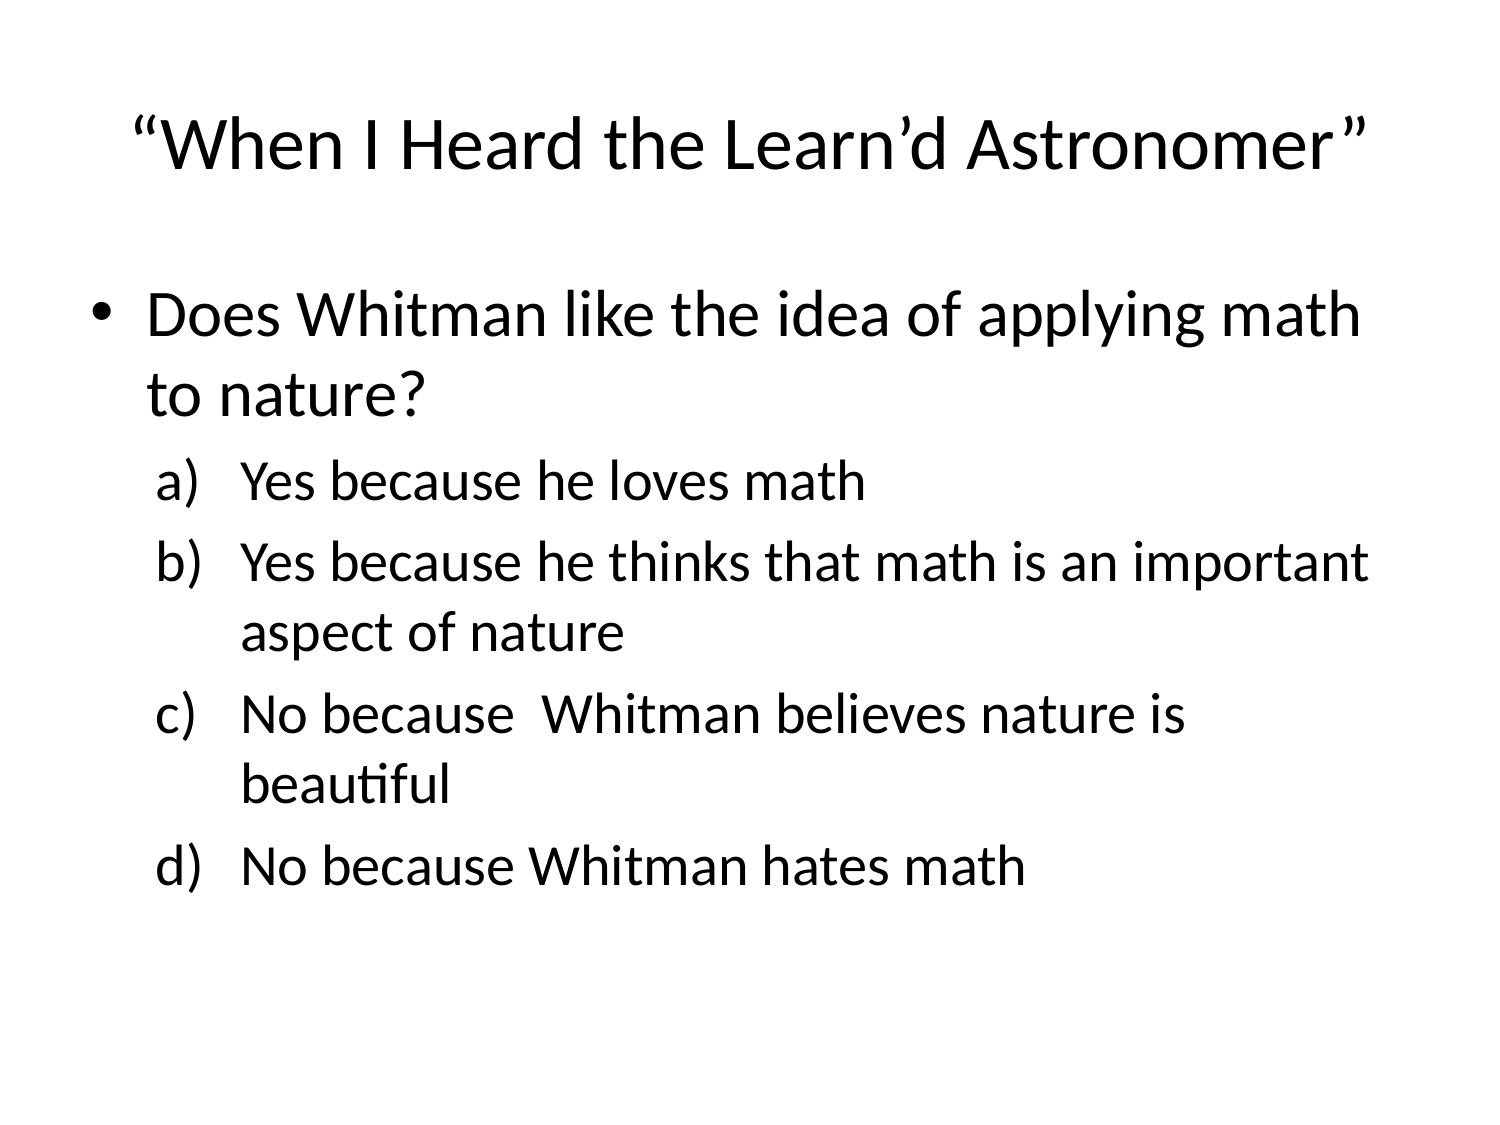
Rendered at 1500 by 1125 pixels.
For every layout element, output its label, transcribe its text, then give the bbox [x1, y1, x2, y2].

title “When I Heard the Learn’d Astronomer” [75, 45, 1425, 233]
list Does Whitman like the idea of applying math to nature? Yes because he loves math Yes because he thinks that math is an important aspect of nature No because Whitman believes nature is beautiful No because Whitman hates math [75, 262, 1425, 1005]
